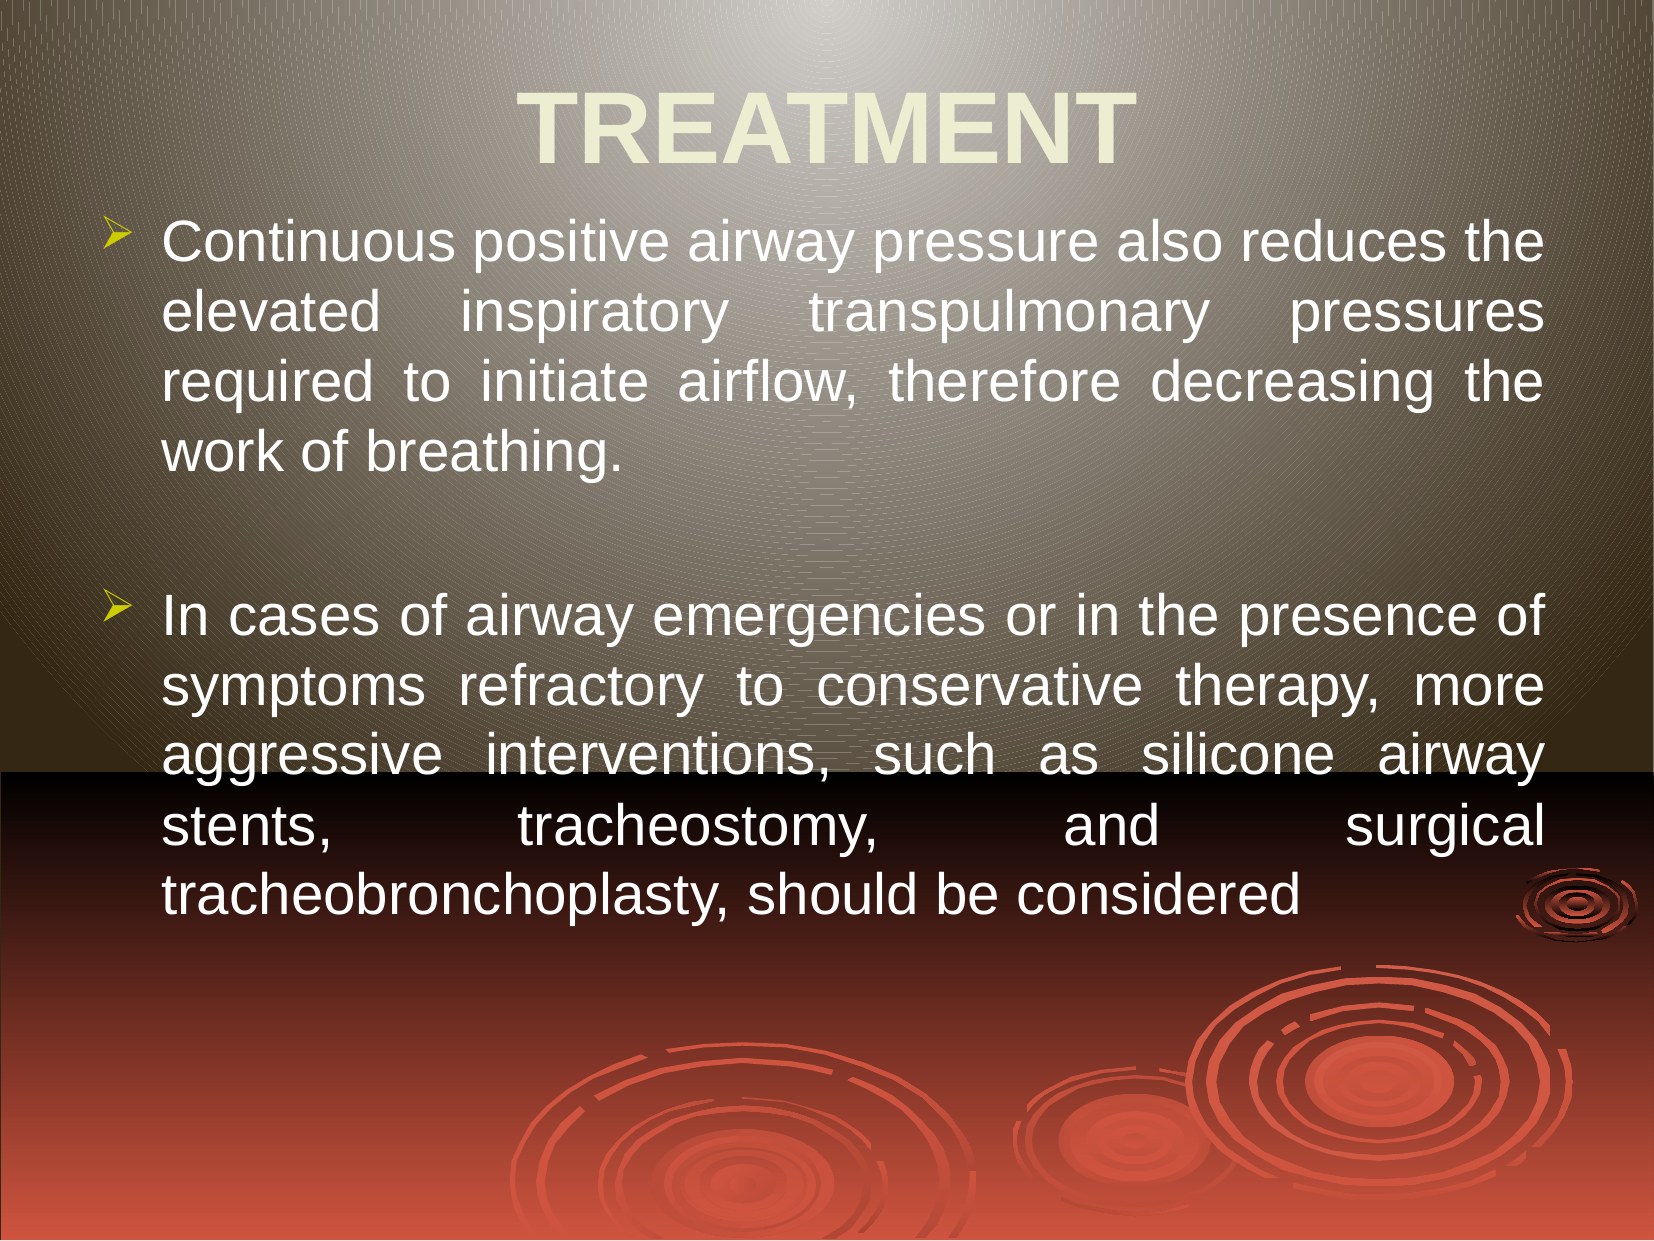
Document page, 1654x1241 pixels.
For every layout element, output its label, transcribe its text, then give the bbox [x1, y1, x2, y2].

title TREATMENT [82, 50, 1572, 196]
list Continuous positive airway pressure also reduces the elevated inspiratory transpulmonary pressures required to initiate airflow, therefore decreasing the work of breathing. In cases of airway emergencies or in the presence of symptoms refractory to conservative therapy, more aggressive interventions, such as silicone airway stents, tracheostomy, and surgical tracheobronchoplasty, should be considered [82, 195, 1565, 1120]
